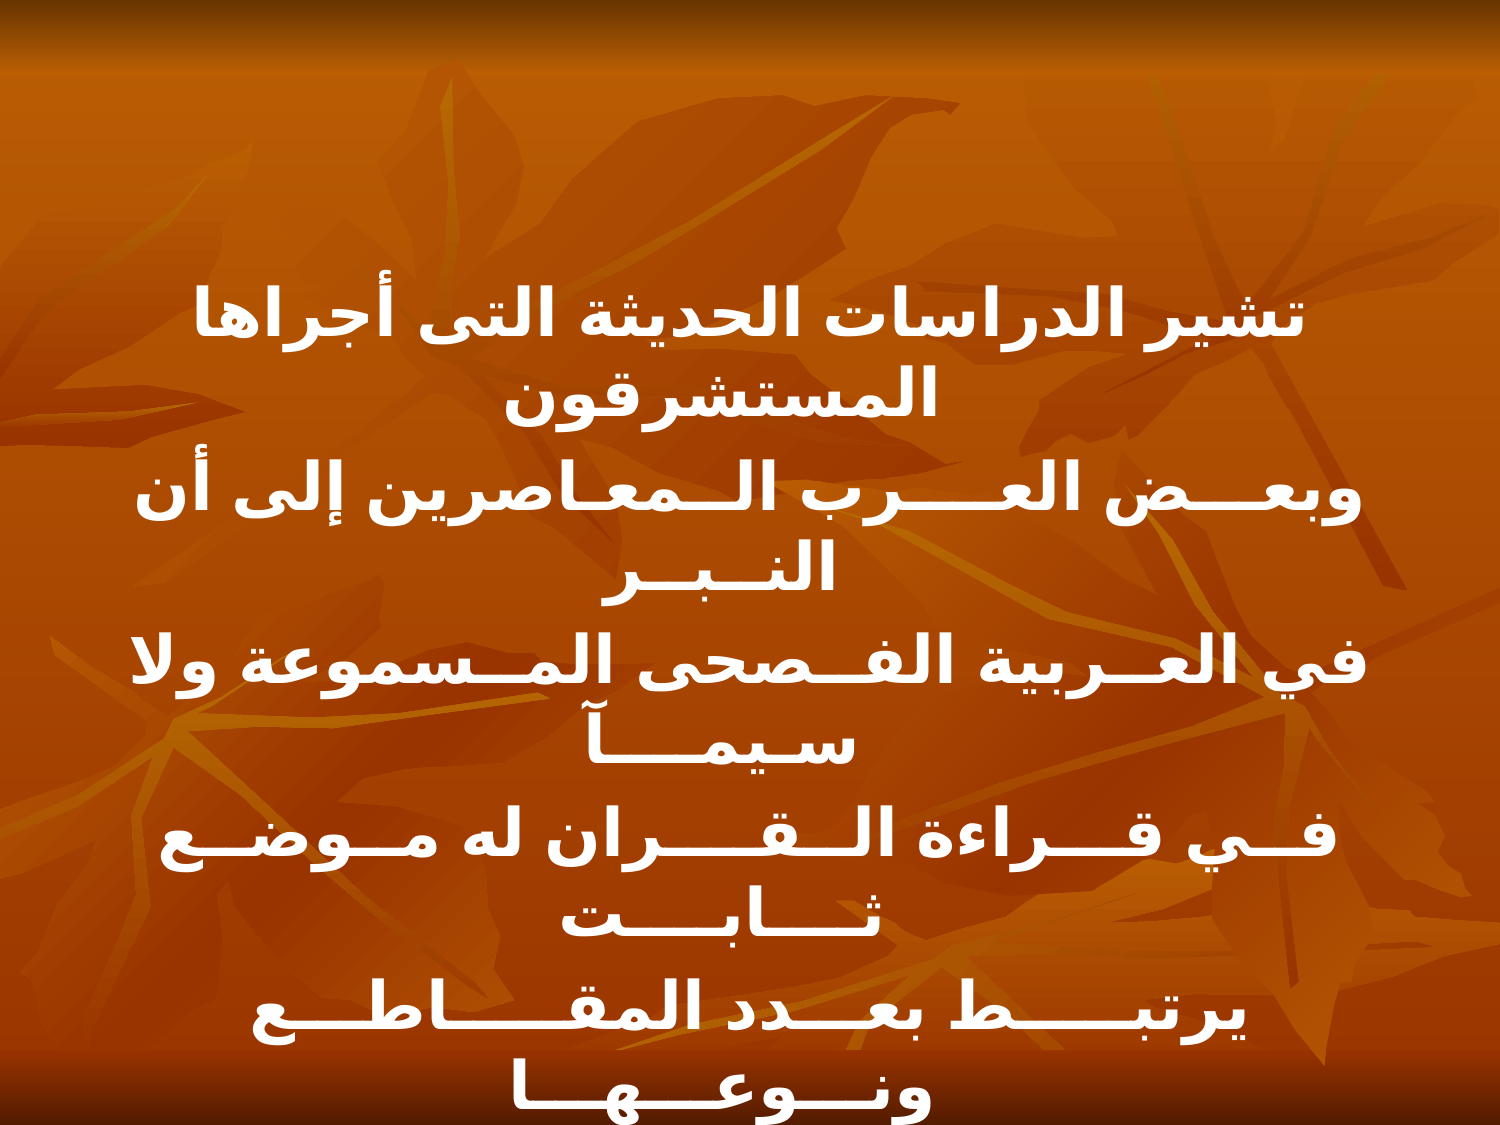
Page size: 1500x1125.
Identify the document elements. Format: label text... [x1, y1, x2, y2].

list تشير الدراسات الحديثة التى أجراها المستشرقون وبعـــض العــــرب الــمعـاصرين إلى أن النــبــر في العــربية الفــصحى المــسموعة ولا سـيمــــآ فــي قـــراءة الــقــــران له مــوضــع ثــــابــــت يرتبـــــط بعـــدد المقـــــاطـــع ونـــوعـــهـــا ويرى الدكـــتـــور تــمام ان النــــبــــر فـــي الكلمات العربية من وظيفـة الصيغة الصرفية [75, 262, 1425, 1006]
